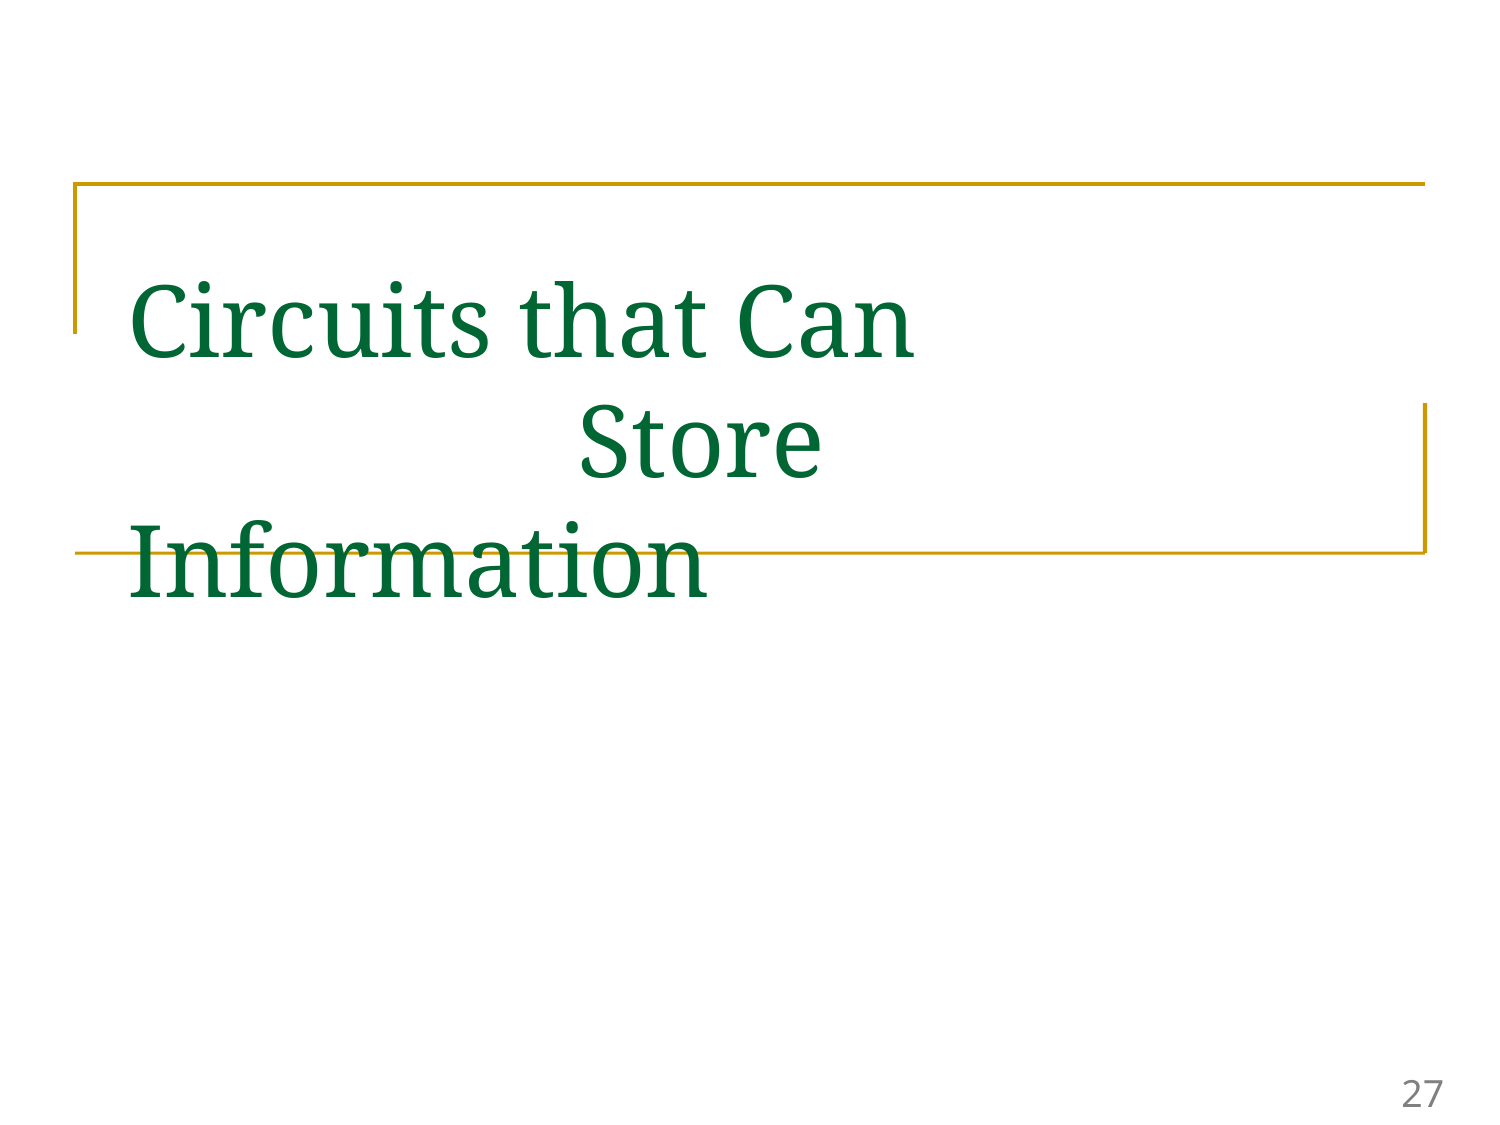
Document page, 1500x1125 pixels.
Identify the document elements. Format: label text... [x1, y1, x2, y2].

title Circuits that Can Store Information [112, 249, 1413, 538]
slide_number 27 [1121, 1066, 1460, 1125]
